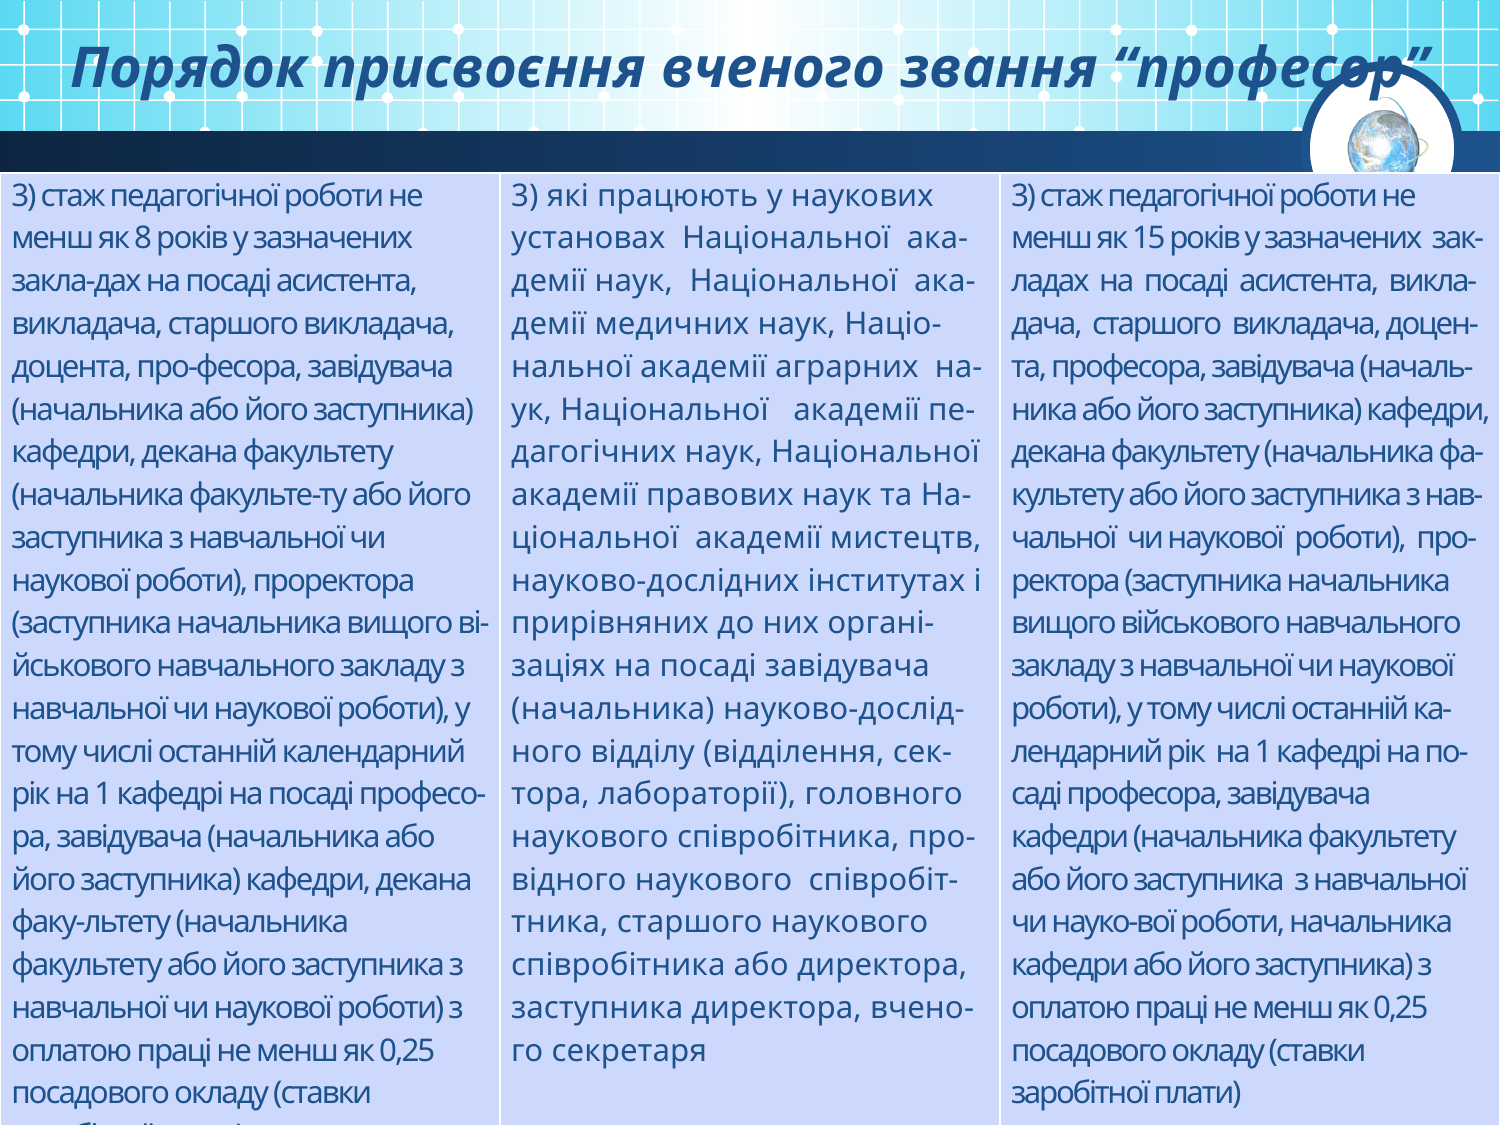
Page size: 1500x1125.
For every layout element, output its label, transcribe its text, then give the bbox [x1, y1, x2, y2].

title Порядок присвоєння вченого звання “професор” [0, 0, 1500, 130]
table_header 3) стаж педагогічної роботи не менш як 8 років у зазначених закла-дах на посаді асистента, викладача, старшого викладача, доцента, про-фесора, завідувача (начальника або його заступника) кафедри, декана факультету (начальника факульте-ту або його заступника з навчальної чи наукової роботи), проректора (заступника начальника вищого ві-йськового навчального закладу з навчальної чи наукової роботи), у тому числі останній календарний рік на 1 кафедрі на посаді професо-ра, завідувача (начальника або його заступника) кафедри, декана факу-льтету (начальника факультету або його заступника з навчальної чи наукової роботи) з оплатою праці не менш як 0,25 посадового окладу (ставки заробітної плати) [1, 174, 499, 1125]
table_header 3) стаж педагогічної роботи не менш як 15 років у зазначених зак-ладах на посаді асистента, викла-дача, старшого викладача, доцен-та, професора, завідувача (началь-ника або його заступника) кафедри, декана факультету (начальника фа-культету або його заступника з нав-чальної чи наукової роботи), про-ректора (заступника начальника вищого військового навчального закладу з навчальної чи наукової роботи), у тому числі останній ка-лендарний рік на 1 кафедрі на по-саді професора, завідувача кафедри (начальника факультету або його заступника з навчальної чи науко-вої роботи, начальника кафедри або його заступника) з оплатою праці не менш як 0,25 посадового окладу (ставки заробітної плати) [1001, 174, 1499, 1125]
picture [1310, 130, 1454, 172]
table_header 3) які працюють у наукових установах Національної ака-демії наук, Національної ака-демії медичних наук, Націо-нальної академії аграрних на-ук, Національної академії пе-дагогічних наук, Національної академії правових наук та На-ціональної академії мистецтв, науково-дослідних інститутах і прирівняних до них органі-заціях на посаді завідувача (начальника) науково-дослід-ного відділу (відділення, сек-тора, лабораторії), головного наукового співробітника, про-відного наукового співробіт-тника, старшого наукового співробітника або директора, заступника директора, вчено-го секретаря [501, 174, 999, 1125]
